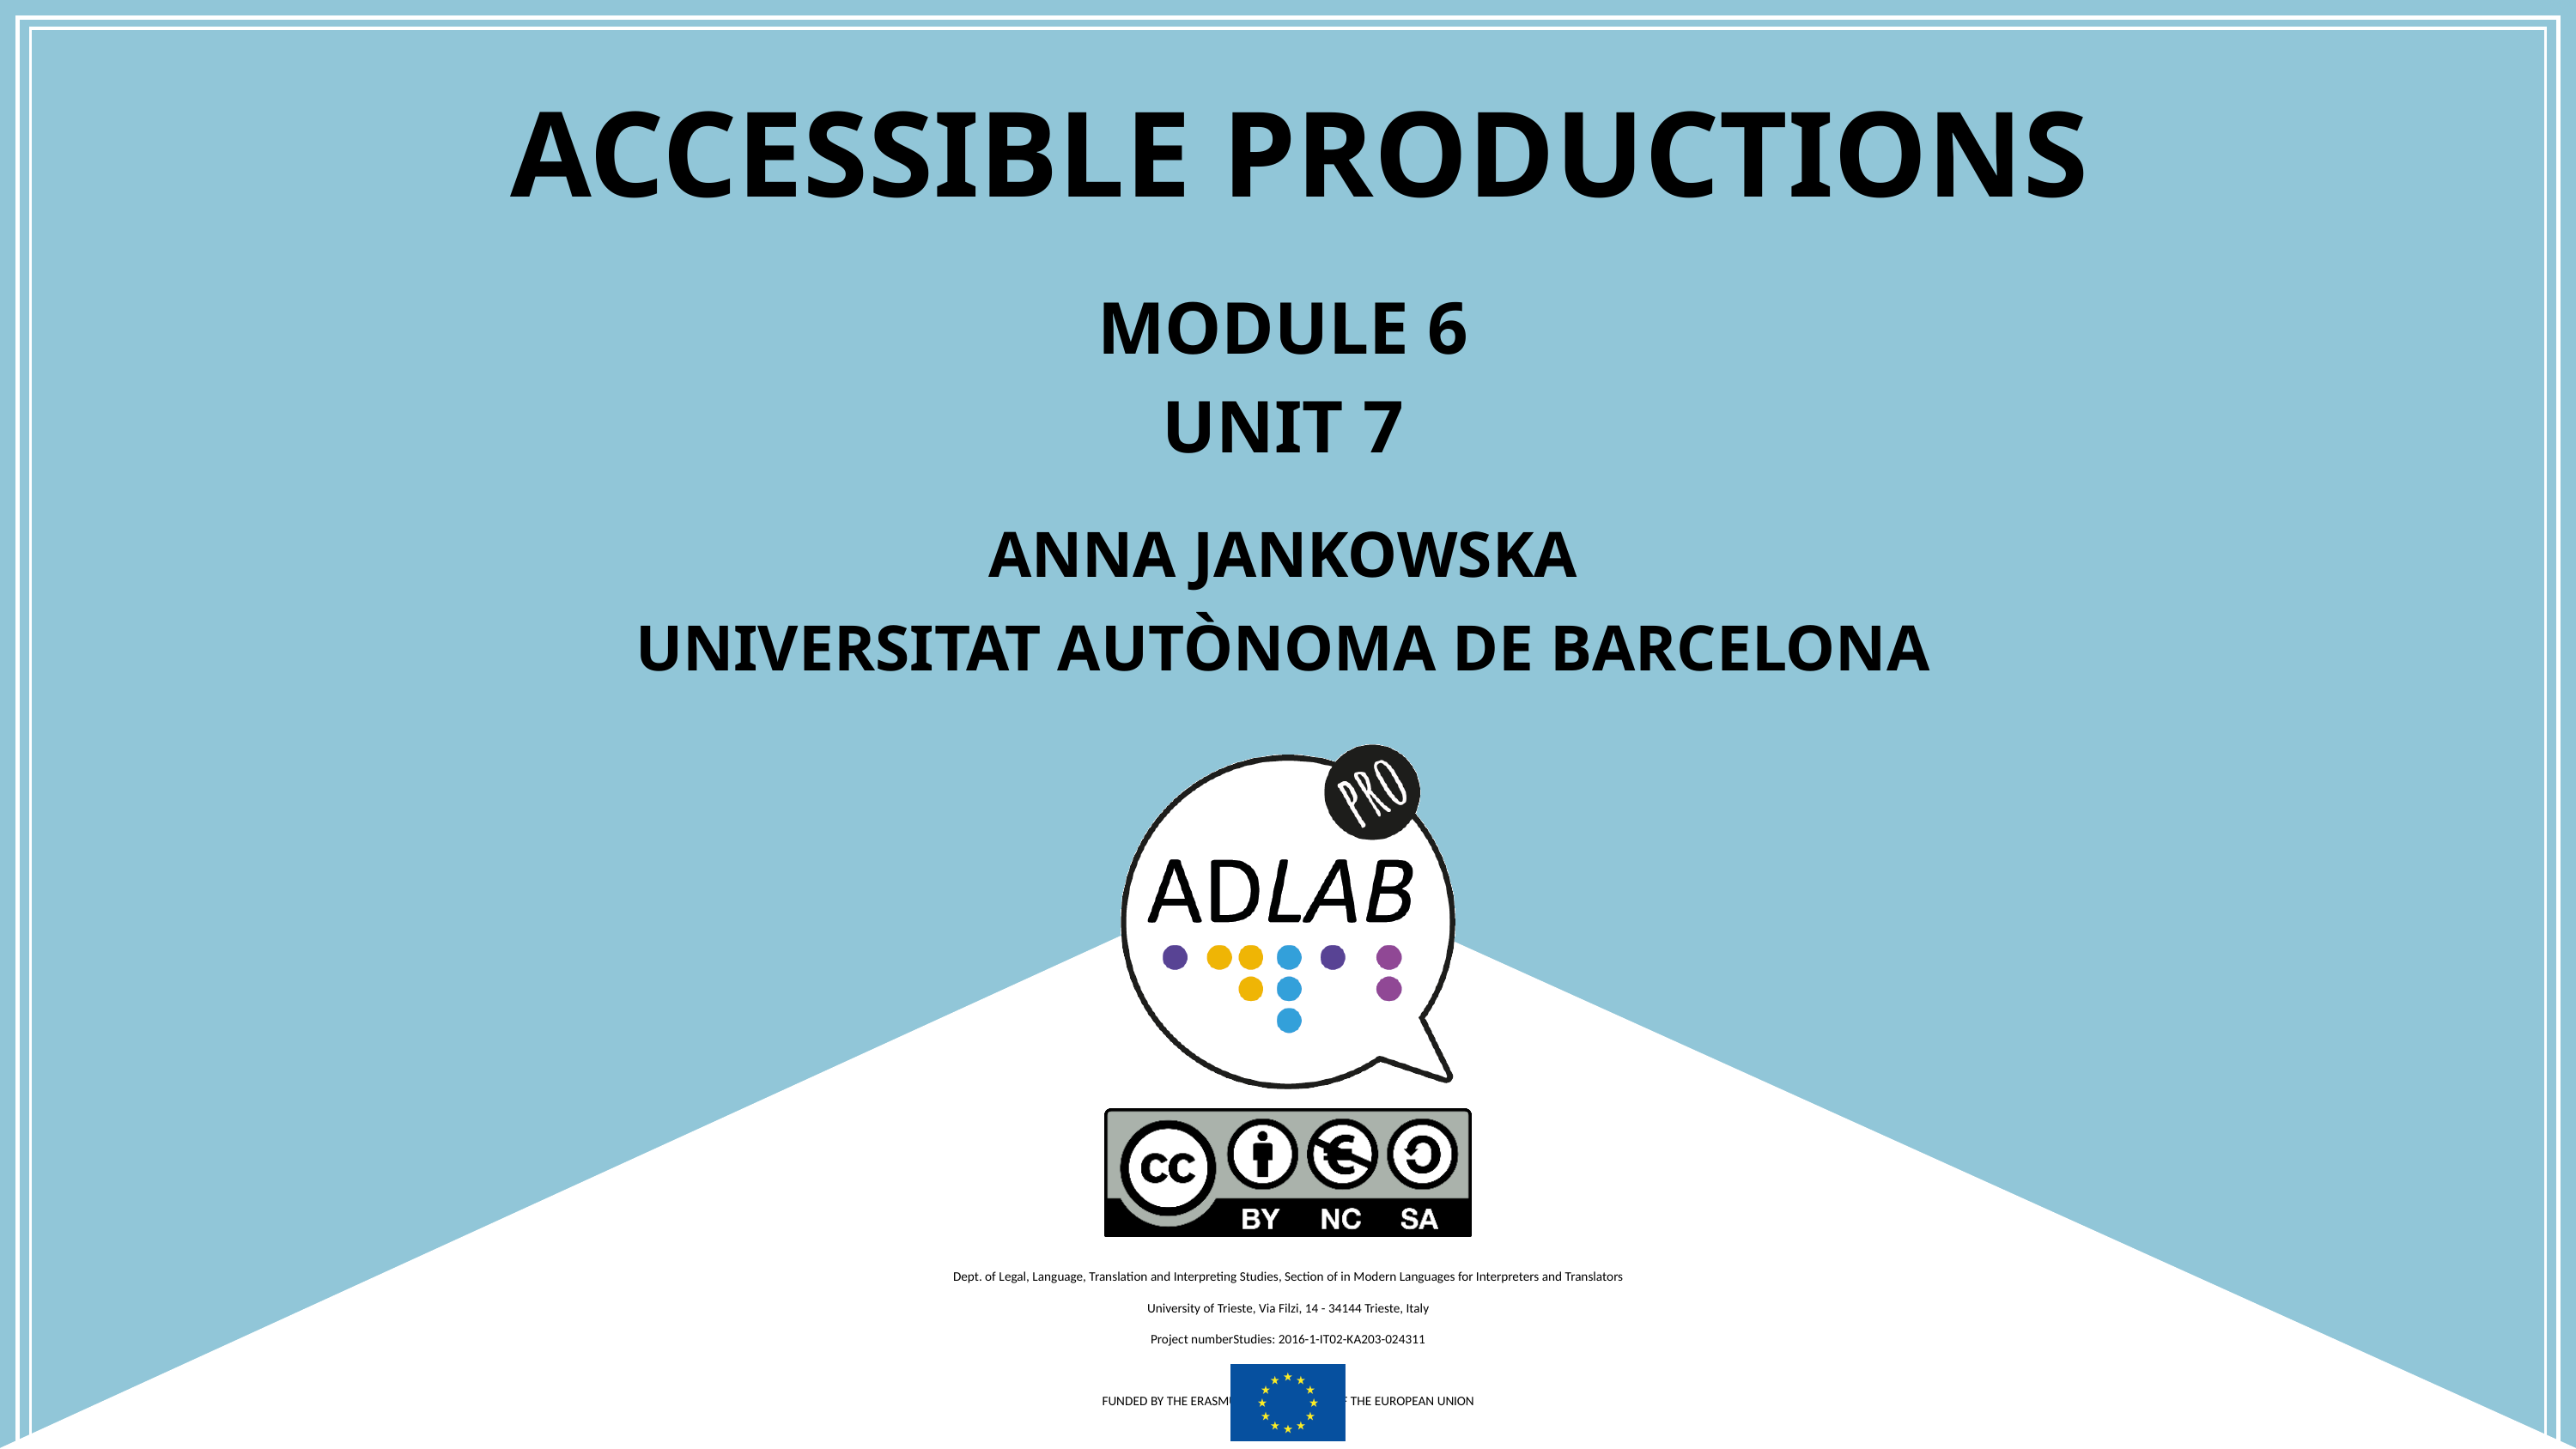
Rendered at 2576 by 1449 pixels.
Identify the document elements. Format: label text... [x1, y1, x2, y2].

list Module 6 Unit 7 [492, 286, 2074, 482]
text_box Universitat autÒnoma de barcelona [492, 610, 2074, 688]
picture [1104, 1108, 1472, 1237]
list Anna jankowska [492, 517, 2074, 596]
title Accessible productions [115, 88, 2485, 249]
picture [1230, 1364, 1346, 1441]
picture [1111, 736, 1465, 1089]
